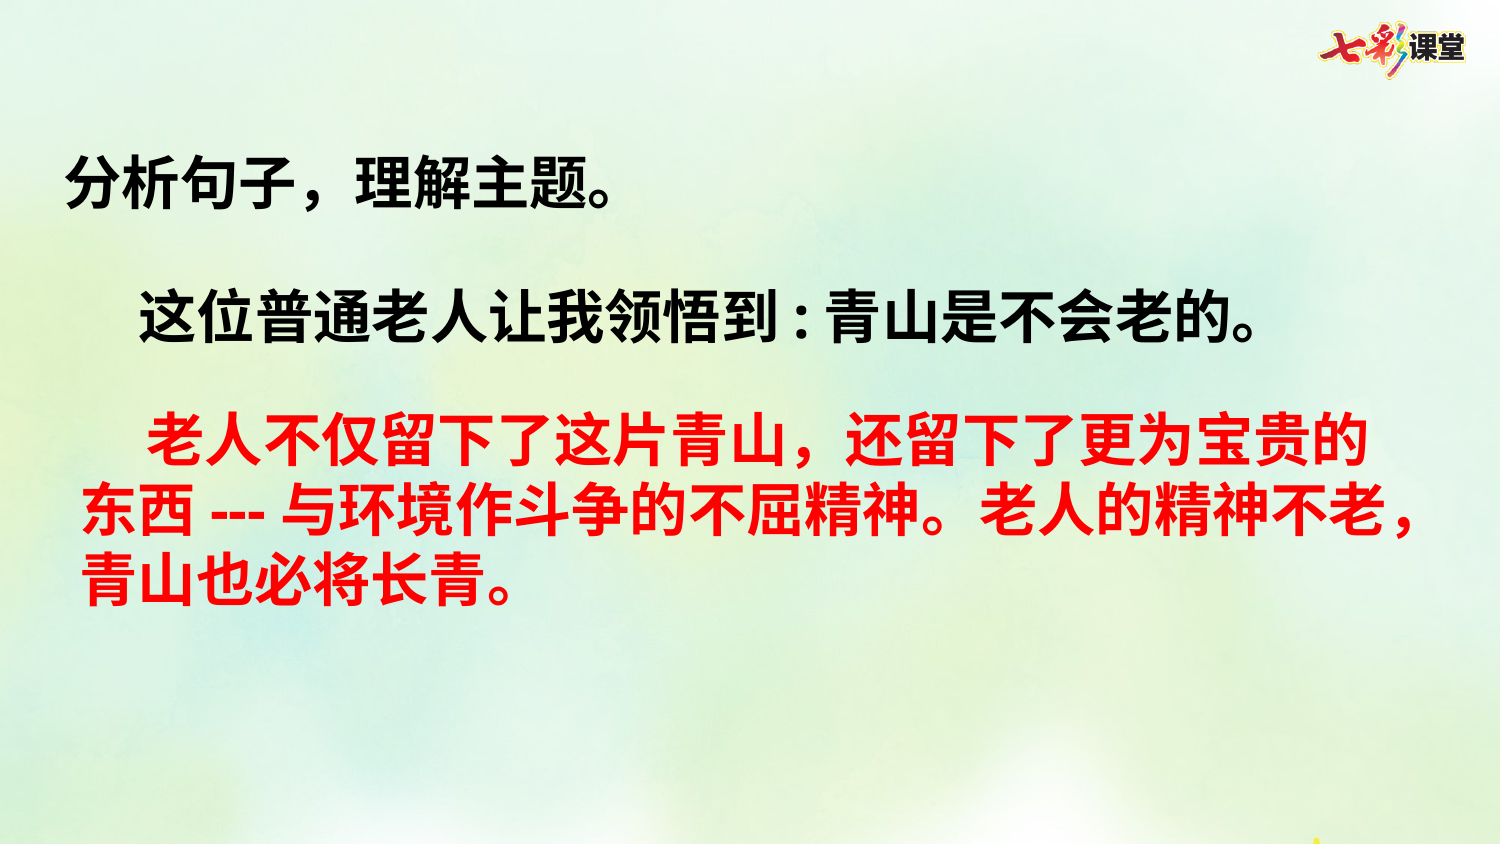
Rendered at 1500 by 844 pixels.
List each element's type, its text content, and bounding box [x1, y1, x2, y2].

text_box 这位普通老人让我领悟到:青山是不会老的。 [57, 273, 1443, 358]
text_box 老人不仅留下了这片青山，还留下了更为宝贵的东西---与环境作斗争的不屈精神。老人的精神不老，青山也必将长青。 [64, 395, 1432, 621]
text_box 分析句子，理解主题。 [48, 138, 911, 224]
picture [0, 0, 1500, 844]
